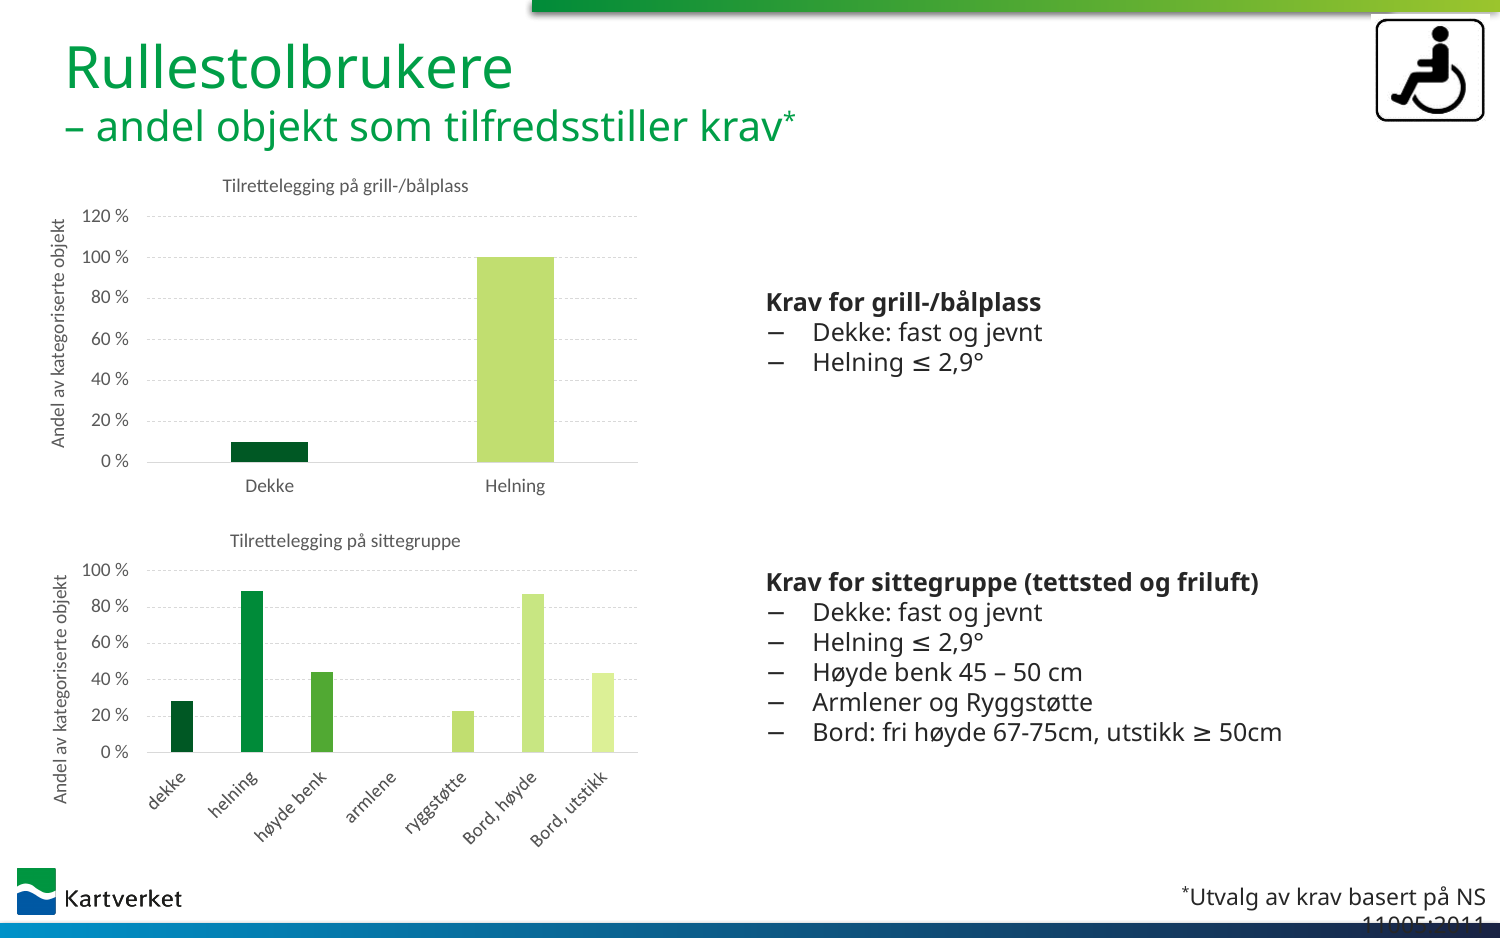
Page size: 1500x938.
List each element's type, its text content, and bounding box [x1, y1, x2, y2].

picture [41, 520, 650, 859]
text_box Krav for grill-/bålplass Dekke: fast og jevnt Helning ≤ 2,9° [750, 279, 1452, 384]
text_box Rullestolbrukere – andel objekt som tilfredsstiller krav* [49, 14, 1431, 158]
text_box Krav for sittegruppe (tettsted og friluft) Dekke: fast og jevnt Helning ≤ 2,9° Høyde benk 45 – 50 cm Armlener og Ryggstøtte Bord: fri høyde 67-75cm, utstikk ≥ 50cm [750, 559, 1500, 754]
picture [41, 166, 650, 505]
picture [1371, 13, 1491, 127]
text_box *Utvalg av krav basert på NS 11005:2011 [1068, 873, 1500, 938]
